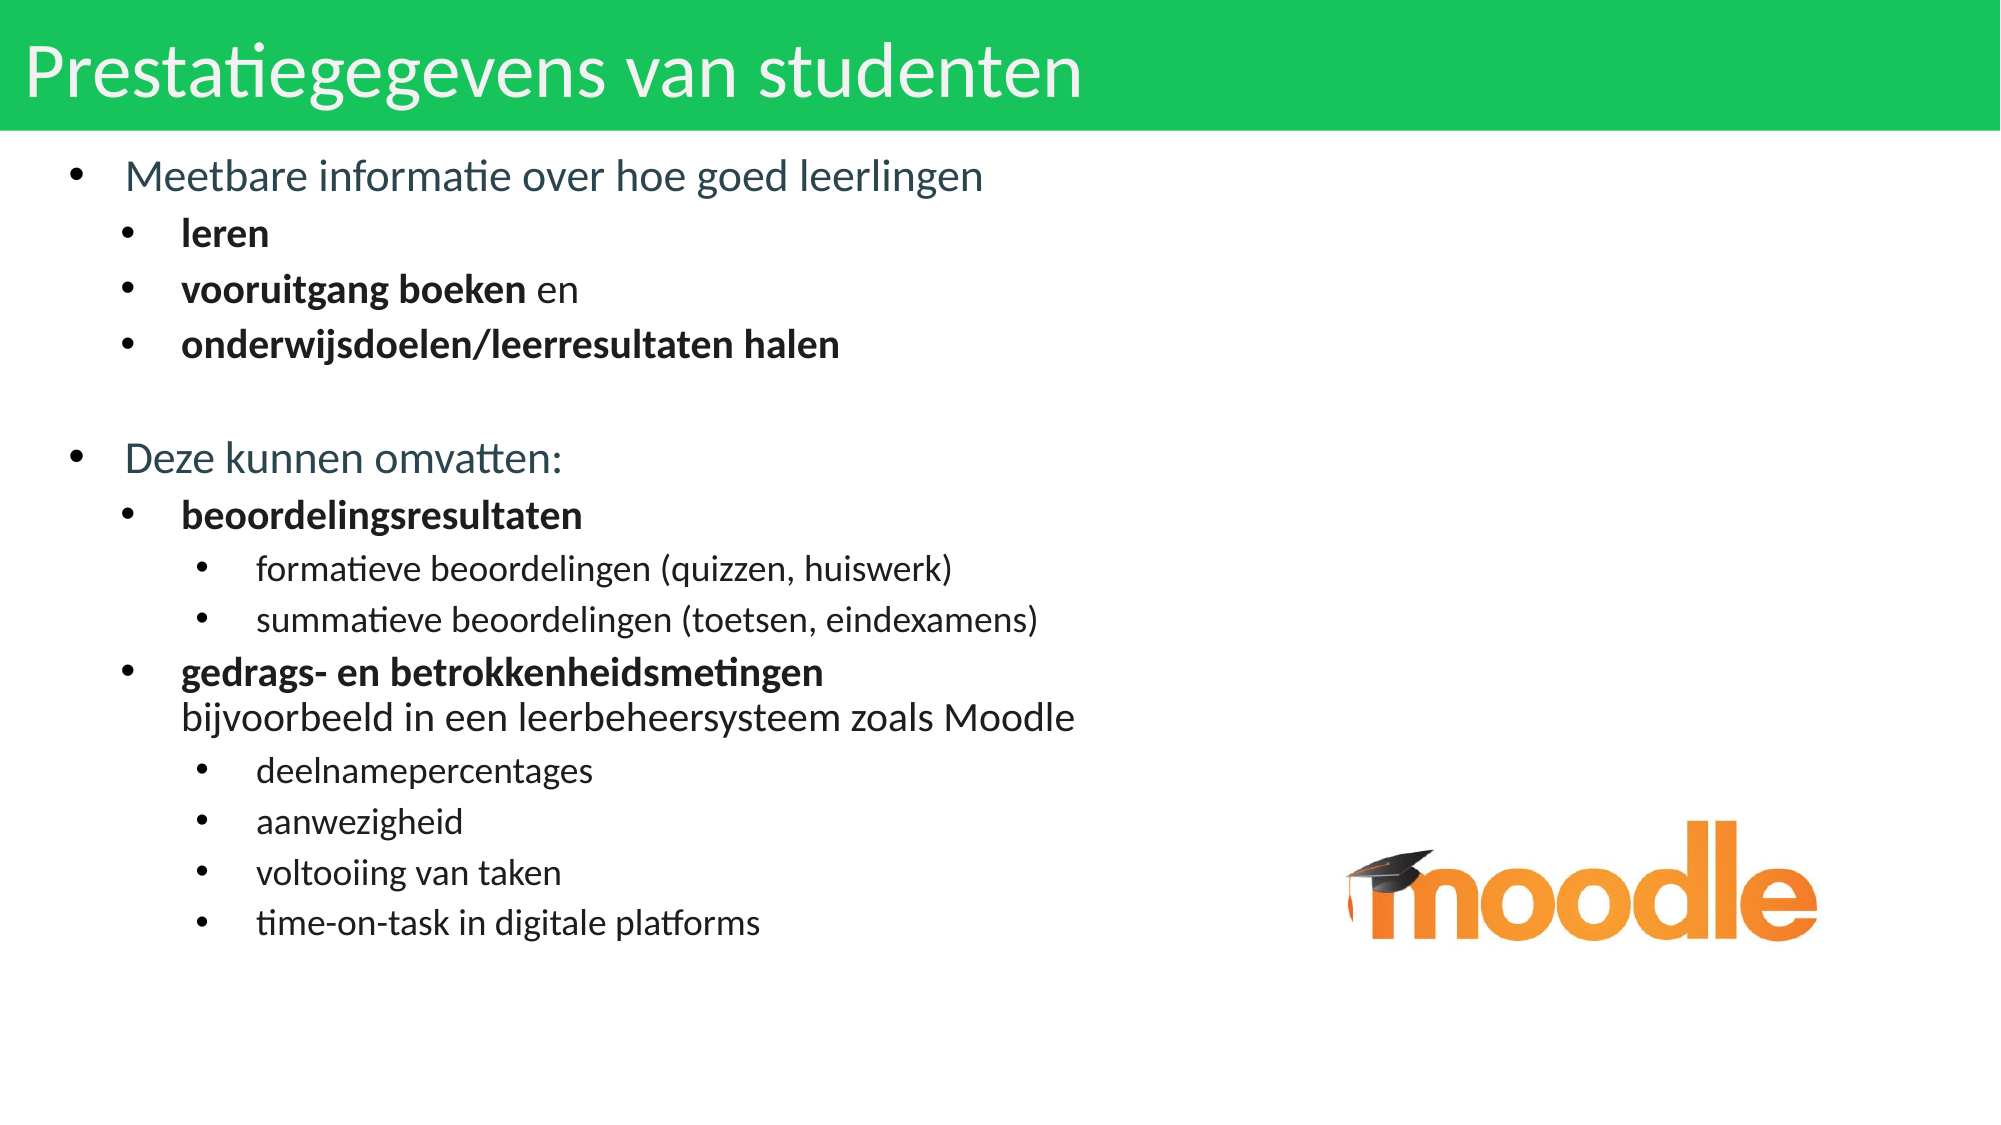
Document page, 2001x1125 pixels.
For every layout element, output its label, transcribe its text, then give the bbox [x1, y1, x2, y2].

title Prestatiegegevens van studenten [16, 13, 1976, 131]
list Meetbare informatie over hoe goed leerlingen leren vooruitgang boeken en onderwijsdoelen/leerresultaten halen Deze kunnen omvatten: beoordelingsresultaten formatieve beoordelingen (quizzen, huiswerk) summatieve beoordelingen (toetsen, eindexamens) gedrags- en betrokkenheidsmetingen bijvoorbeeld in een leerbeheersysteem zoals Moodle deelnamepercentages aanwezigheid voltooiing van taken time-on-task in digitale platforms [16, 144, 1976, 1108]
picture [1256, 702, 1906, 1070]
